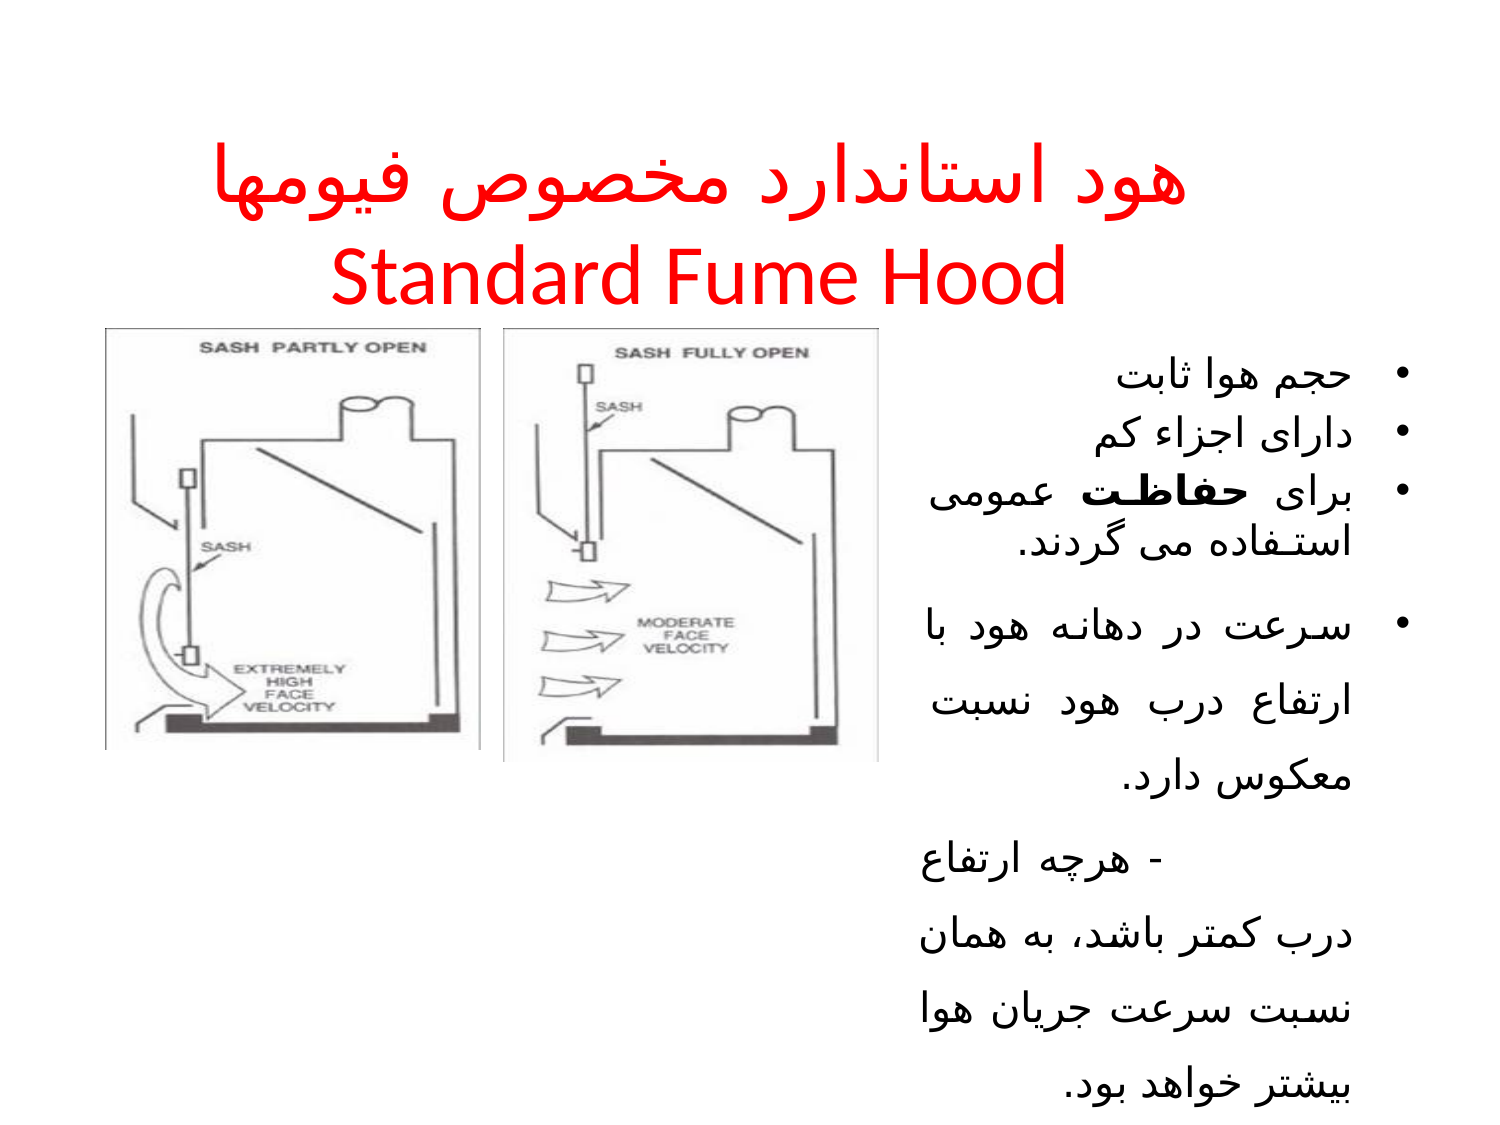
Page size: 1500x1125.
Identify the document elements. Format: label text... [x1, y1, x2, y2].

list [105, 327, 481, 750]
list حجم هوا ثابت دارای اجزاء کم برای حفاظت عمومی استـفاده می گردند. سرعت در دهانه هود با ارتفاع درب هود نسبت معکوس دارد. - هرچه ارتفاع درب کمتر باشد، به همان نسبت سرعت جریان هوا بیشتر خواهد بود. [902, 339, 1425, 1038]
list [503, 327, 880, 762]
title هود استاندارد مخصوص فیومها Standard Fume Hood [82, 117, 1320, 330]
